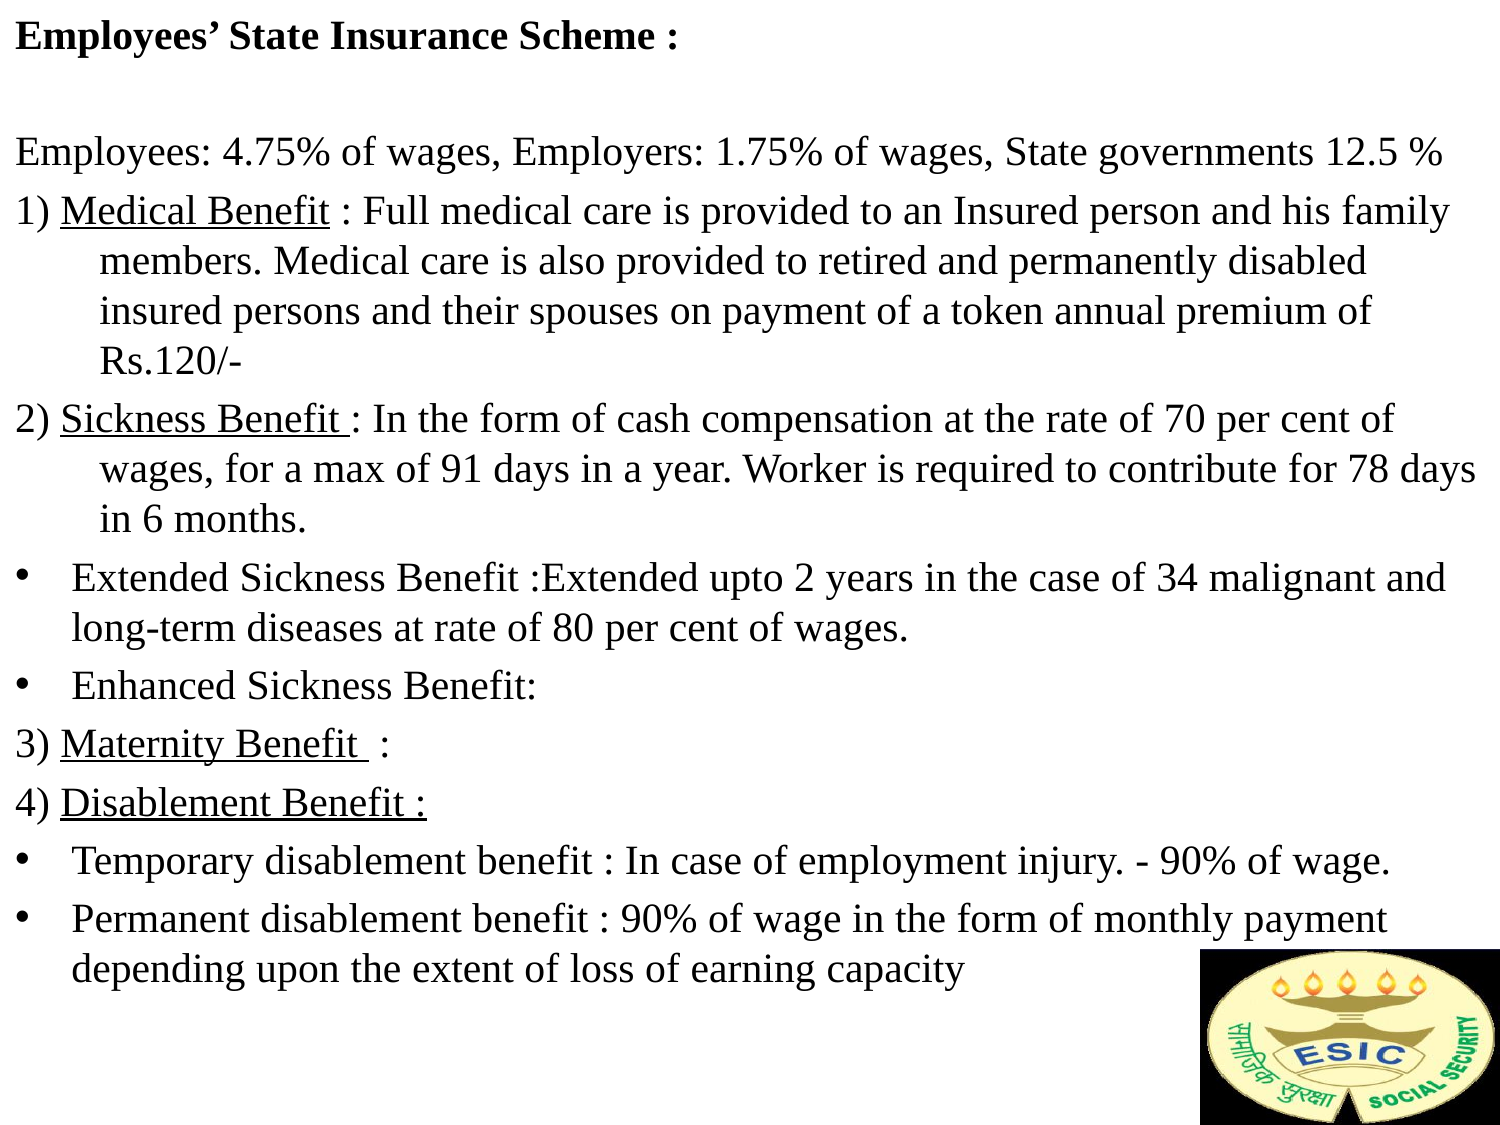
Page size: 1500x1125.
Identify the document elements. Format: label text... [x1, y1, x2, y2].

list Employees’ State Insurance Scheme : Employees: 4.75% of wages, Employers: 1.75% of wages, State governments 12.5 % 1) Medical Benefit : Full medical care is provided to an Insured person and his family members. Medical care is also provided to retired and permanently disabled insured persons and their spouses on payment of a token annual premium of Rs.120/- 2) Sickness Benefit : In the form of cash compensation at the rate of 70 per cent of wages, for a max of 91 days in a year. Worker is required to contribute for 78 days in 6 months. Extended Sickness Benefit :Extended upto 2 years in the case of 34 malignant and long-term diseases at rate of 80 per cent of wages. Enhanced Sickness Benefit: 3) Maternity Benefit : 4) Disablement Benefit : Temporary disablement benefit : In case of employment injury. - 90% of wage. Permanent disablement benefit : 90% of wage in the form of monthly payment depending upon the extent of loss of earning capacity [0, 0, 1500, 1125]
picture [1199, 949, 1500, 1125]
